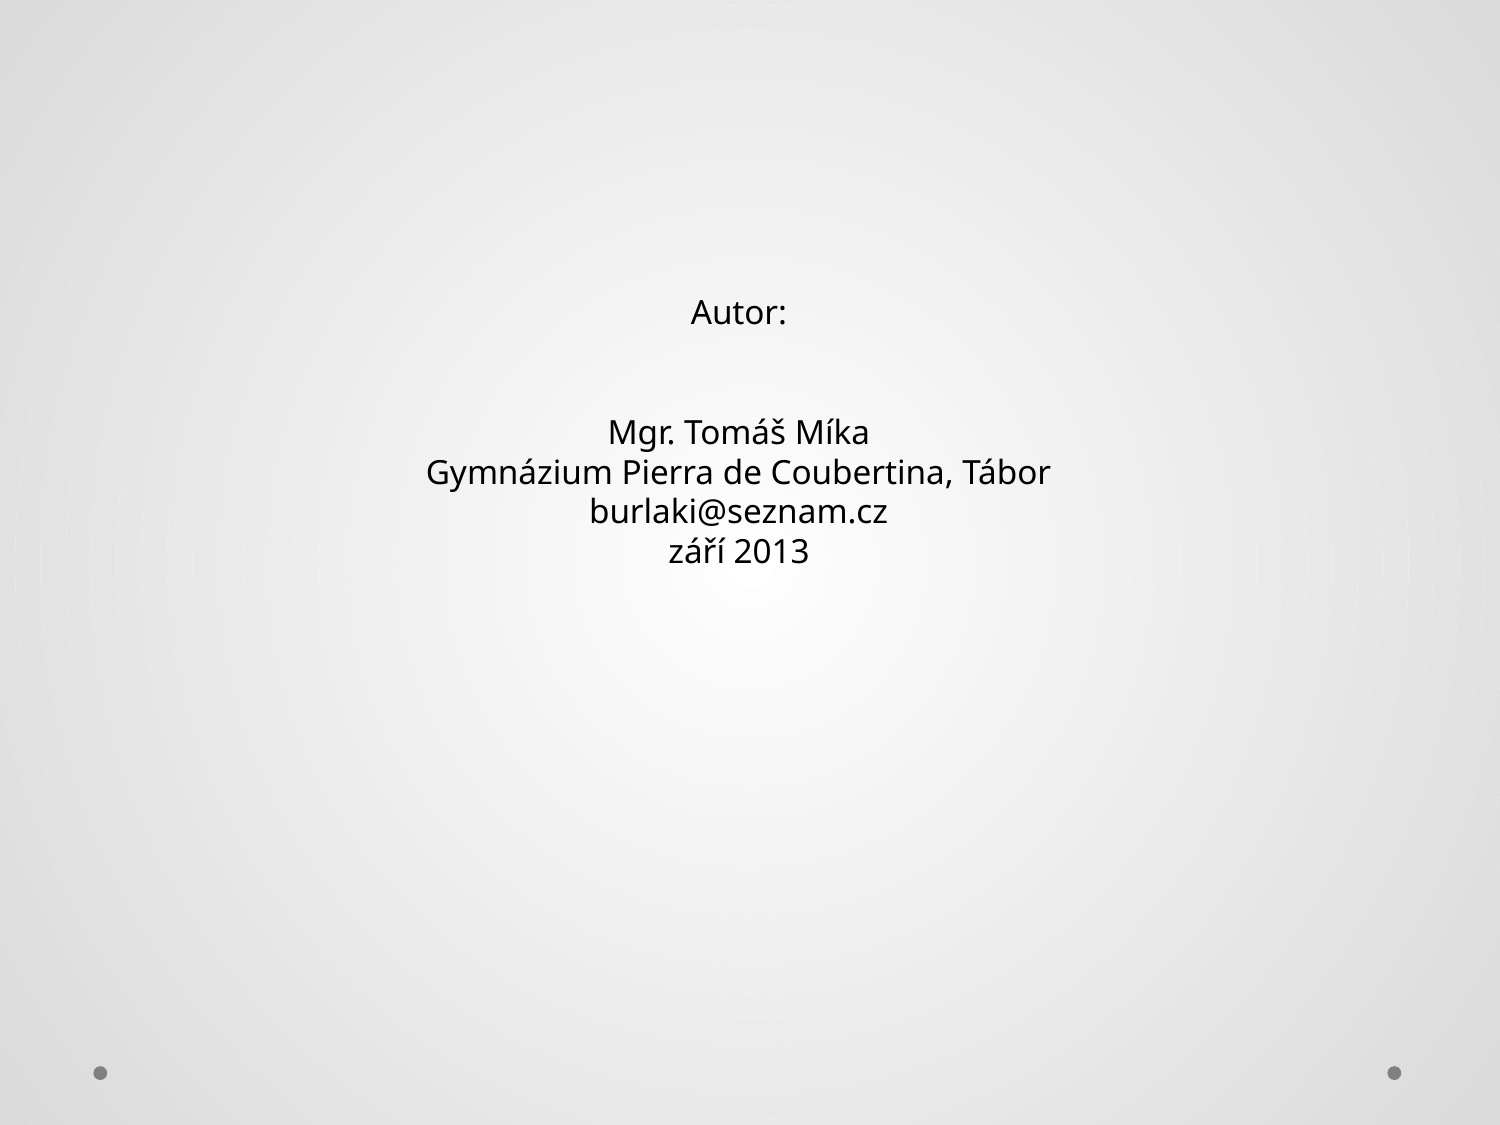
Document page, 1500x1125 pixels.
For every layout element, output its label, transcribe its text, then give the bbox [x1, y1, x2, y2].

text_box Autor: Mgr. Tomáš Míka Gymnázium Pierra de Coubertina, Tábor burlaki@seznam.cz září 2013 [407, 284, 1071, 578]
